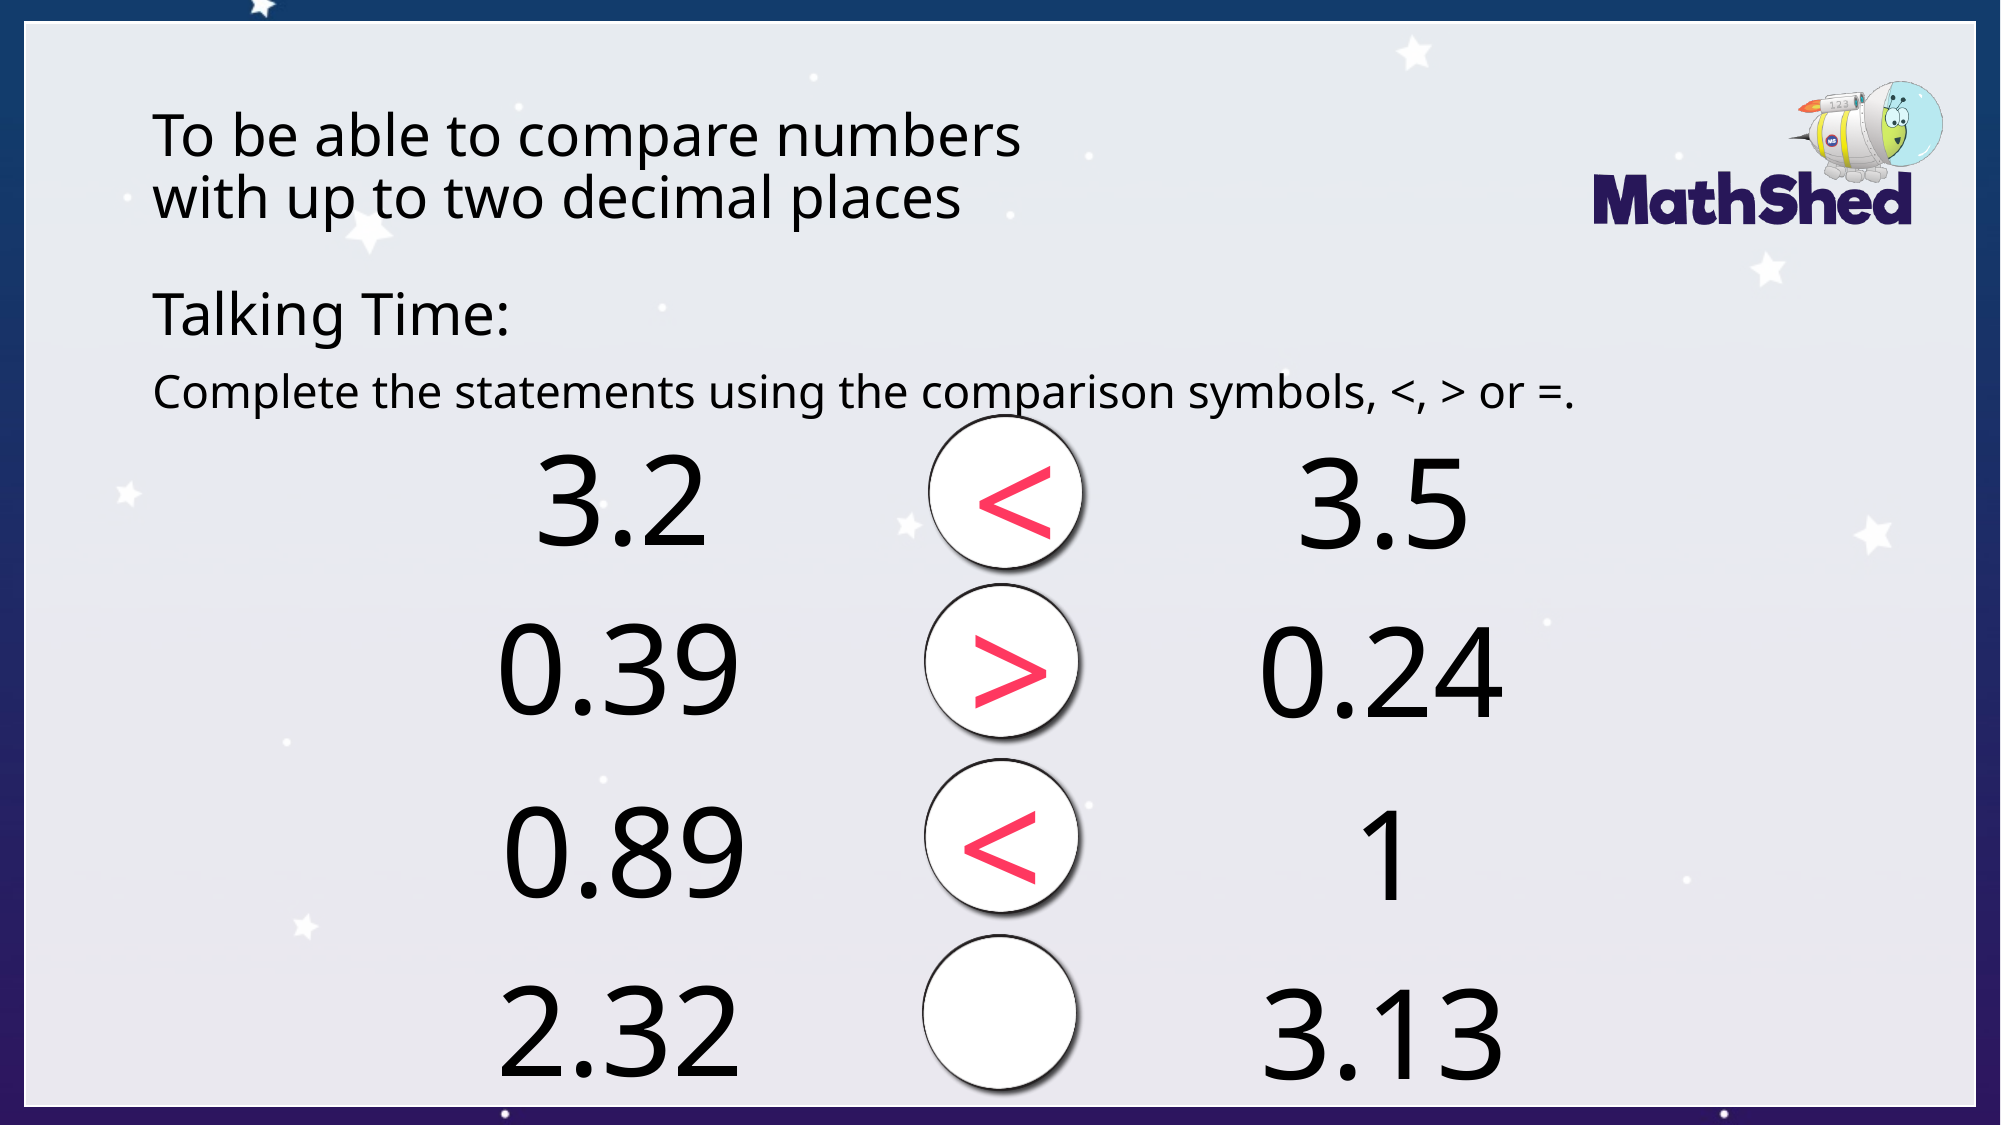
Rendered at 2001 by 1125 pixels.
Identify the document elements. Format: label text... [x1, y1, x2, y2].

text_box 3.5 [1281, 416, 1489, 582]
text_box 1 [1337, 767, 1440, 933]
text_box 3.13 [1245, 946, 1523, 1112]
text_box 0.24 [1242, 585, 1520, 750]
text_box 0.39 [480, 581, 758, 747]
text_box 3.2 [519, 413, 726, 579]
text_box 0.89 [486, 764, 765, 930]
picture [0, 0, 2001, 1125]
text_box < [957, 400, 1073, 404]
text_box 2.32 [481, 943, 759, 1109]
list Talking Time: Complete the statements using the comparison symbols, <, > or =. [137, 277, 1863, 992]
title To be able to compare numbers with up to two decimal places [137, 59, 1578, 277]
